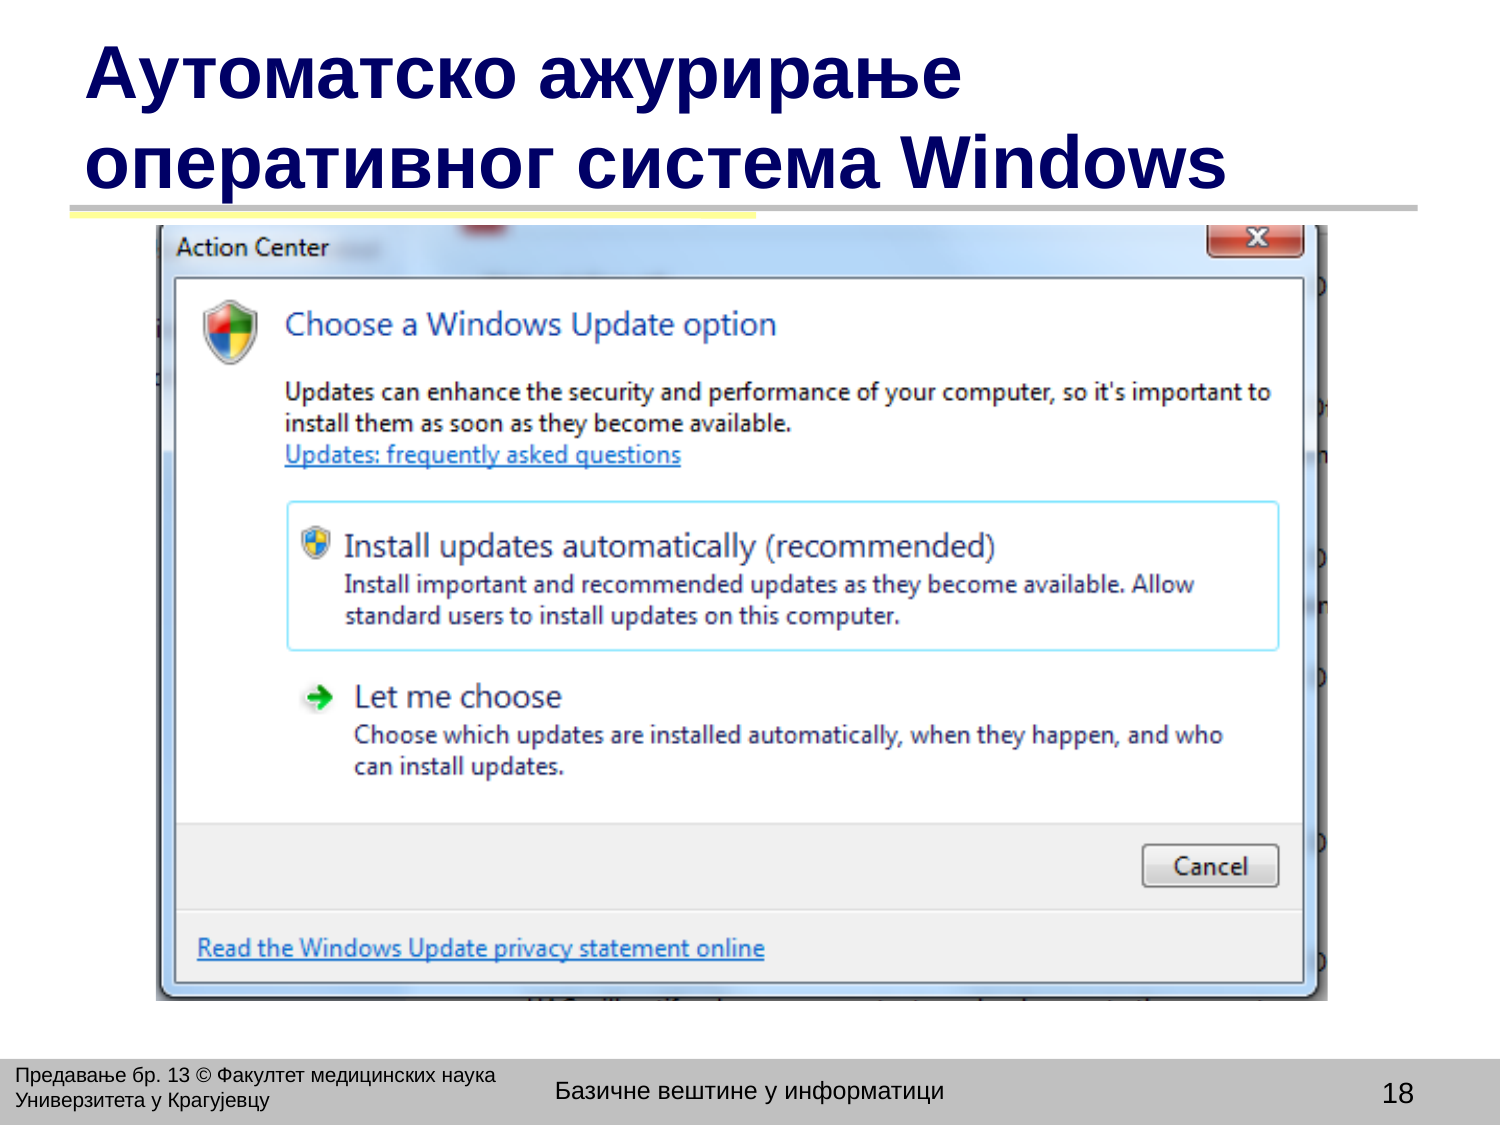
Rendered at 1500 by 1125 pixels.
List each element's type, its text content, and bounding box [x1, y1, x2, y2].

title Аутоматско ажурирање оперативног система Windows [69, 19, 1426, 208]
slide_number Предавање бр. 13 © Факултет медицинских наука Универзитета у Крагујевцу [0, 1053, 617, 1108]
picture [155, 224, 1329, 1001]
slide_number 18 [1079, 1066, 1430, 1125]
footer Базичне вештине у информатици [512, 1066, 988, 1125]
